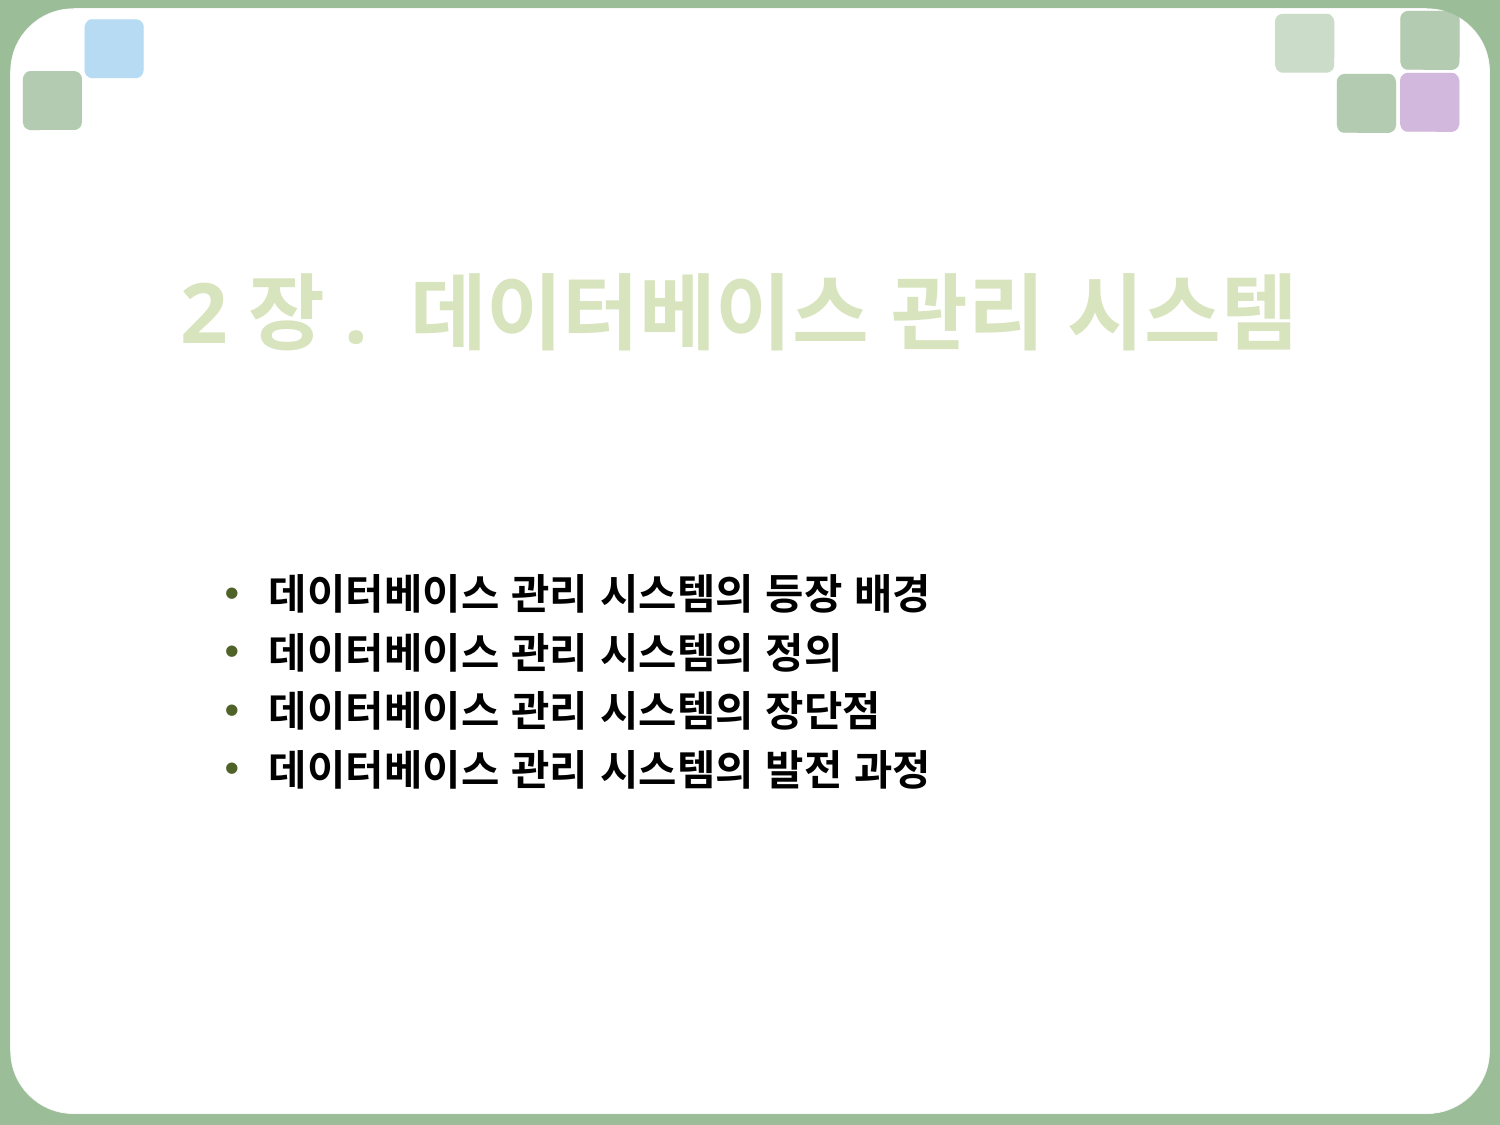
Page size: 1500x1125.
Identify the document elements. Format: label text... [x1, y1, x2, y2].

text_box 2장. 데이터베이스 관리 시스템 데이터베이스 관리 시스템의 등장 배경 데이터베이스 관리 시스템의 정의 데이터베이스 관리 시스템의 장단점 데이터베이스 관리 시스템의 발전 과정 [165, 252, 1314, 801]
picture [0, 0, 1500, 1125]
